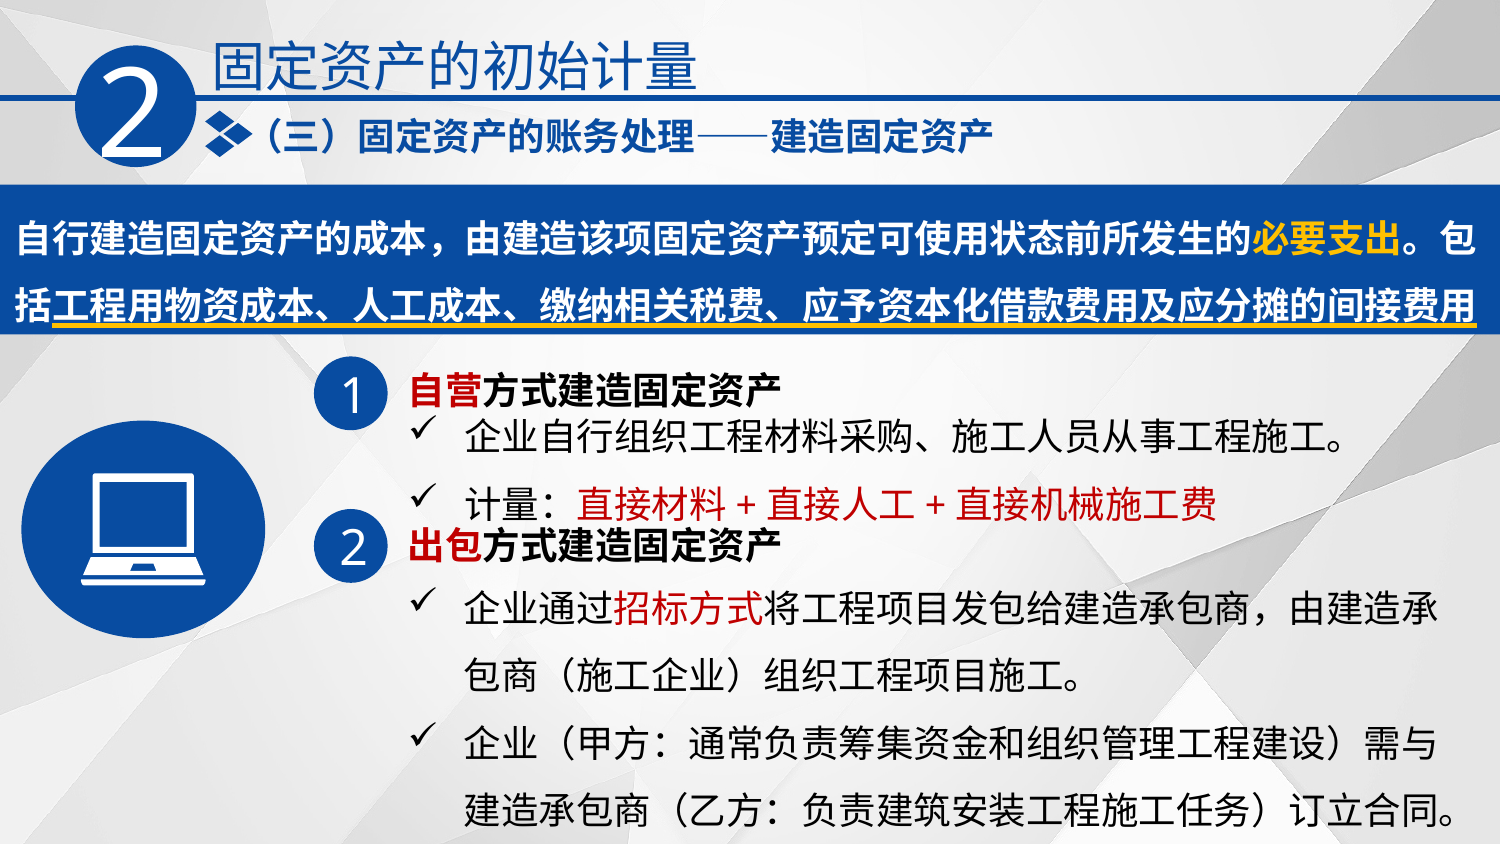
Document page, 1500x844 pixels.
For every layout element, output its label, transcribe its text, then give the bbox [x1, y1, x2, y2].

text_box （三）固定资产的账务处理——建造固定资产 [233, 107, 1008, 164]
text_box 1 [313, 356, 388, 431]
text_box 2 [313, 508, 388, 583]
text_box [75, 74, 84, 97]
picture [0, 0, 1500, 95]
picture [0, 101, 1500, 184]
text_box 自营方式建造固定资产 [393, 337, 925, 420]
picture [0, 335, 1500, 844]
text_box 2 [84, 45, 203, 97]
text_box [21, 420, 266, 639]
text_box 2 [84, 107, 203, 171]
text_box 企业自行组织工程材料采购、施工人员从事工程施工。 计量：直接材料+直接人工+直接机械施工费 [393, 383, 1379, 533]
text_box 固定资产的初始计量 [198, 37, 713, 92]
text_box 出包方式建造固定资产 [393, 492, 925, 575]
text_box [75, 107, 84, 138]
text_box 自行建造固定资产的成本，由建造该项固定资产预定可使用状态前所发生的必要支出。包括工程用物资成本、人工成本、缴纳相关税费、应予资本化借款费用及应分摊的间接费用 [0, 184, 1500, 335]
text_box [205, 135, 233, 158]
text_box [205, 110, 233, 133]
text_box [223, 126, 233, 142]
text_box 企业通过招标方式将工程项目发包给建造承包商，由建造承包商（施工企业）组织工程项目施工。 企业（甲方：通常负责筹集资金和组织管理工程建设）需与建造承包商（乙方：负责建筑安装工程施工任务）订立合同。 [393, 554, 1460, 840]
